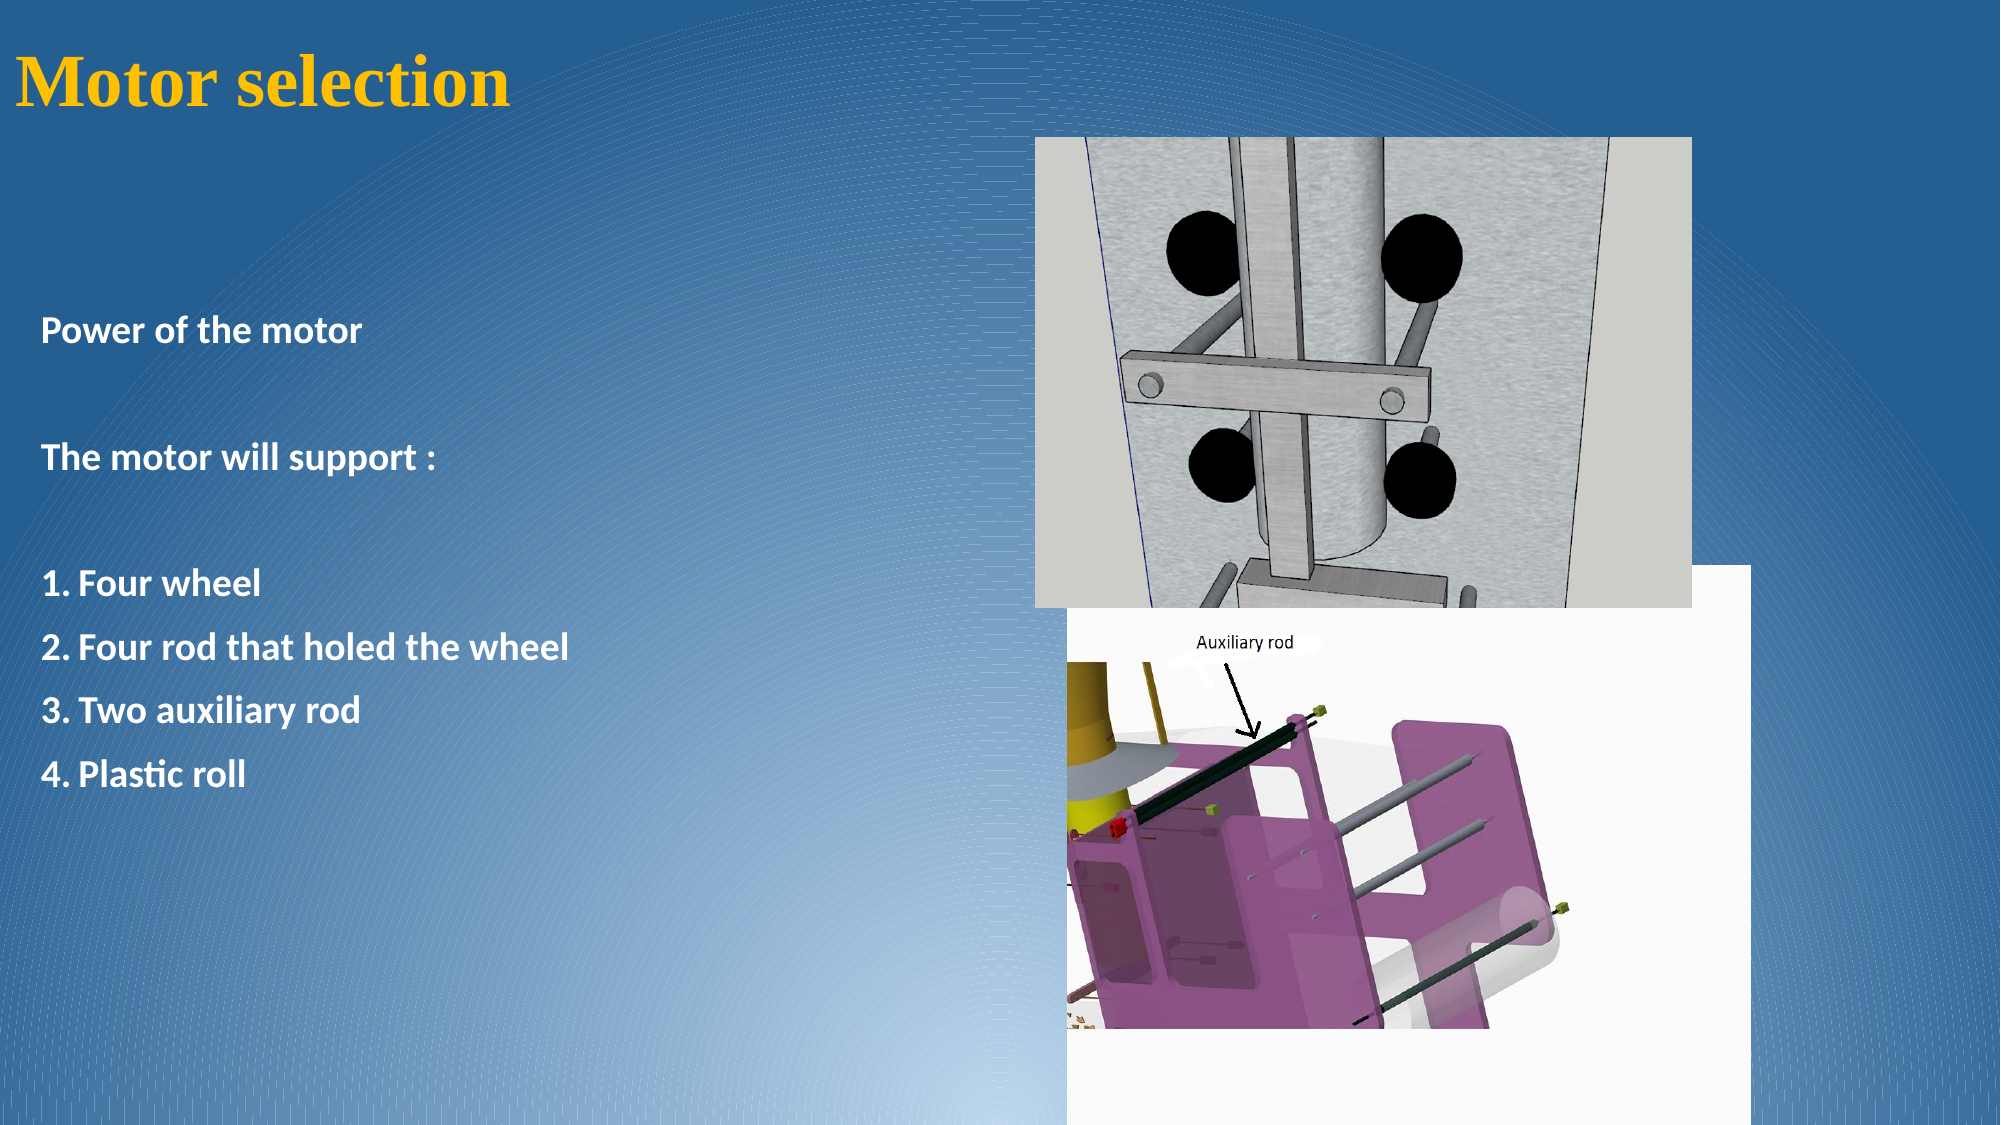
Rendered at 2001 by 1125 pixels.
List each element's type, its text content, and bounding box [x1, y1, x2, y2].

title Motor selection [0, 28, 1725, 246]
picture [1035, 137, 1751, 1125]
